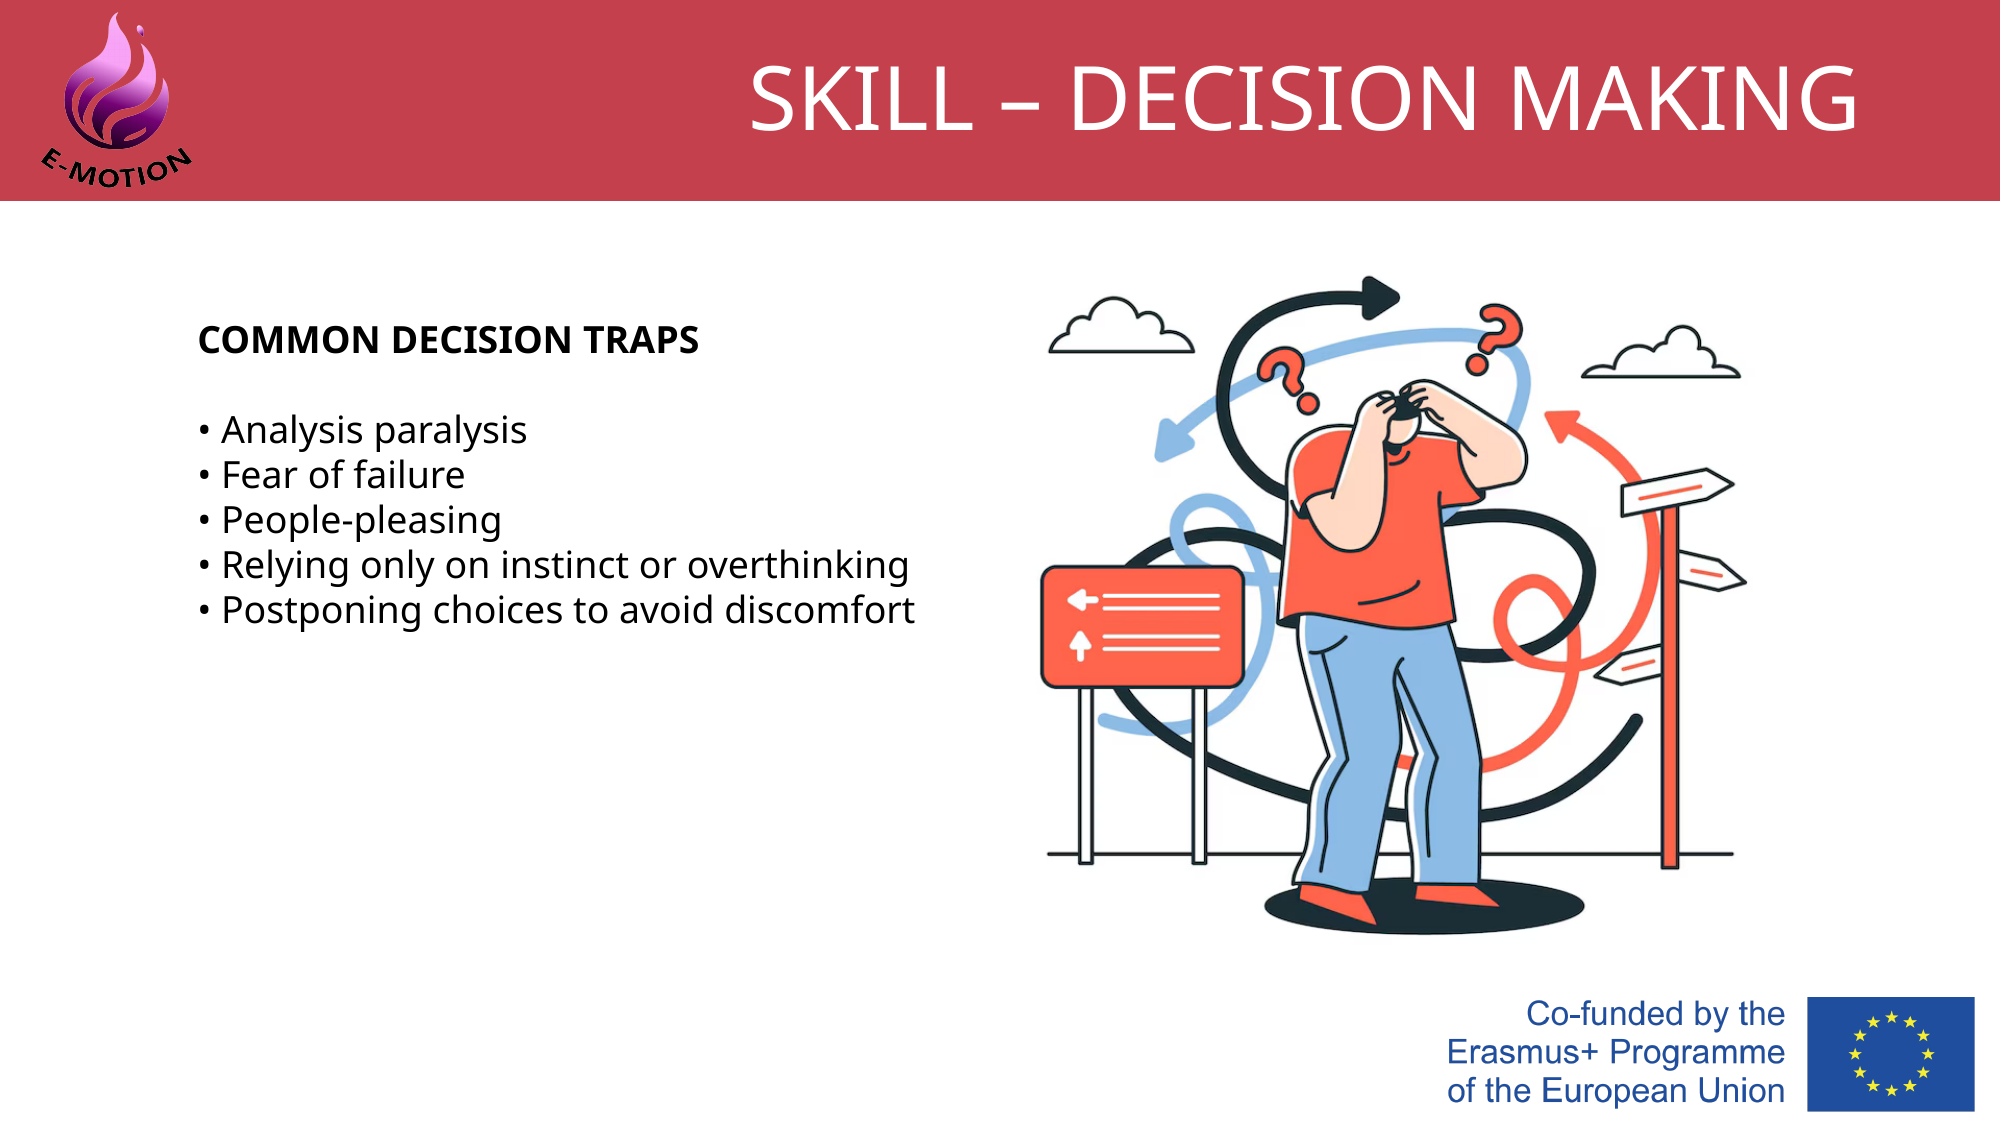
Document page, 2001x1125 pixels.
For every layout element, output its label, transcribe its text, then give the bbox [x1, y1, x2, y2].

picture [1003, 210, 1776, 982]
text_box COMMON DECISION TRAPS • Analysis paralysis • Fear of failure • People-pleasing • Relying only on instinct or overthinking • Postponing choices to avoid discomfort [182, 308, 1003, 639]
text_box SKILL – DECISION MAKING [618, 34, 1878, 309]
picture [0, 0, 253, 247]
